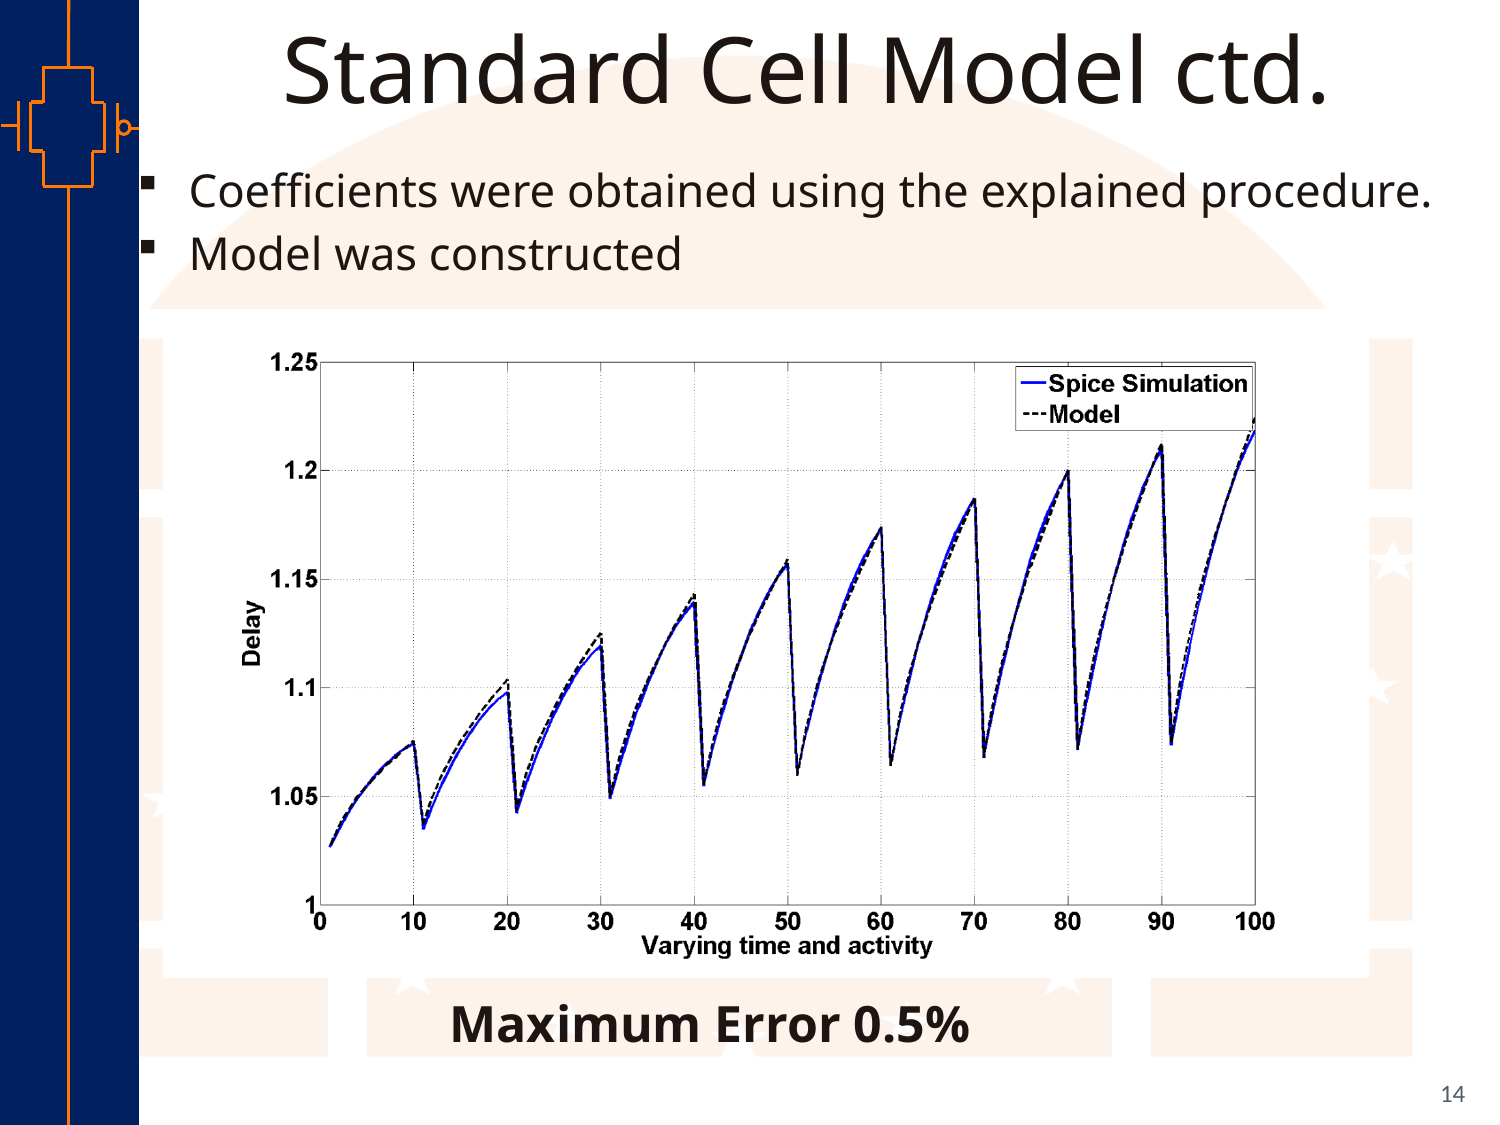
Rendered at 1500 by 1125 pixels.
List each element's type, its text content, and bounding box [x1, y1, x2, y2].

picture [163, 312, 1369, 978]
title Standard Cell Model ctd. [115, 0, 1500, 130]
list Coefficients were obtained using the explained procedure. Model was constructed [121, 153, 1500, 329]
slide_number 14 [1425, 1062, 1488, 1123]
text_box Maximum Error 0.5% [434, 990, 1209, 1092]
